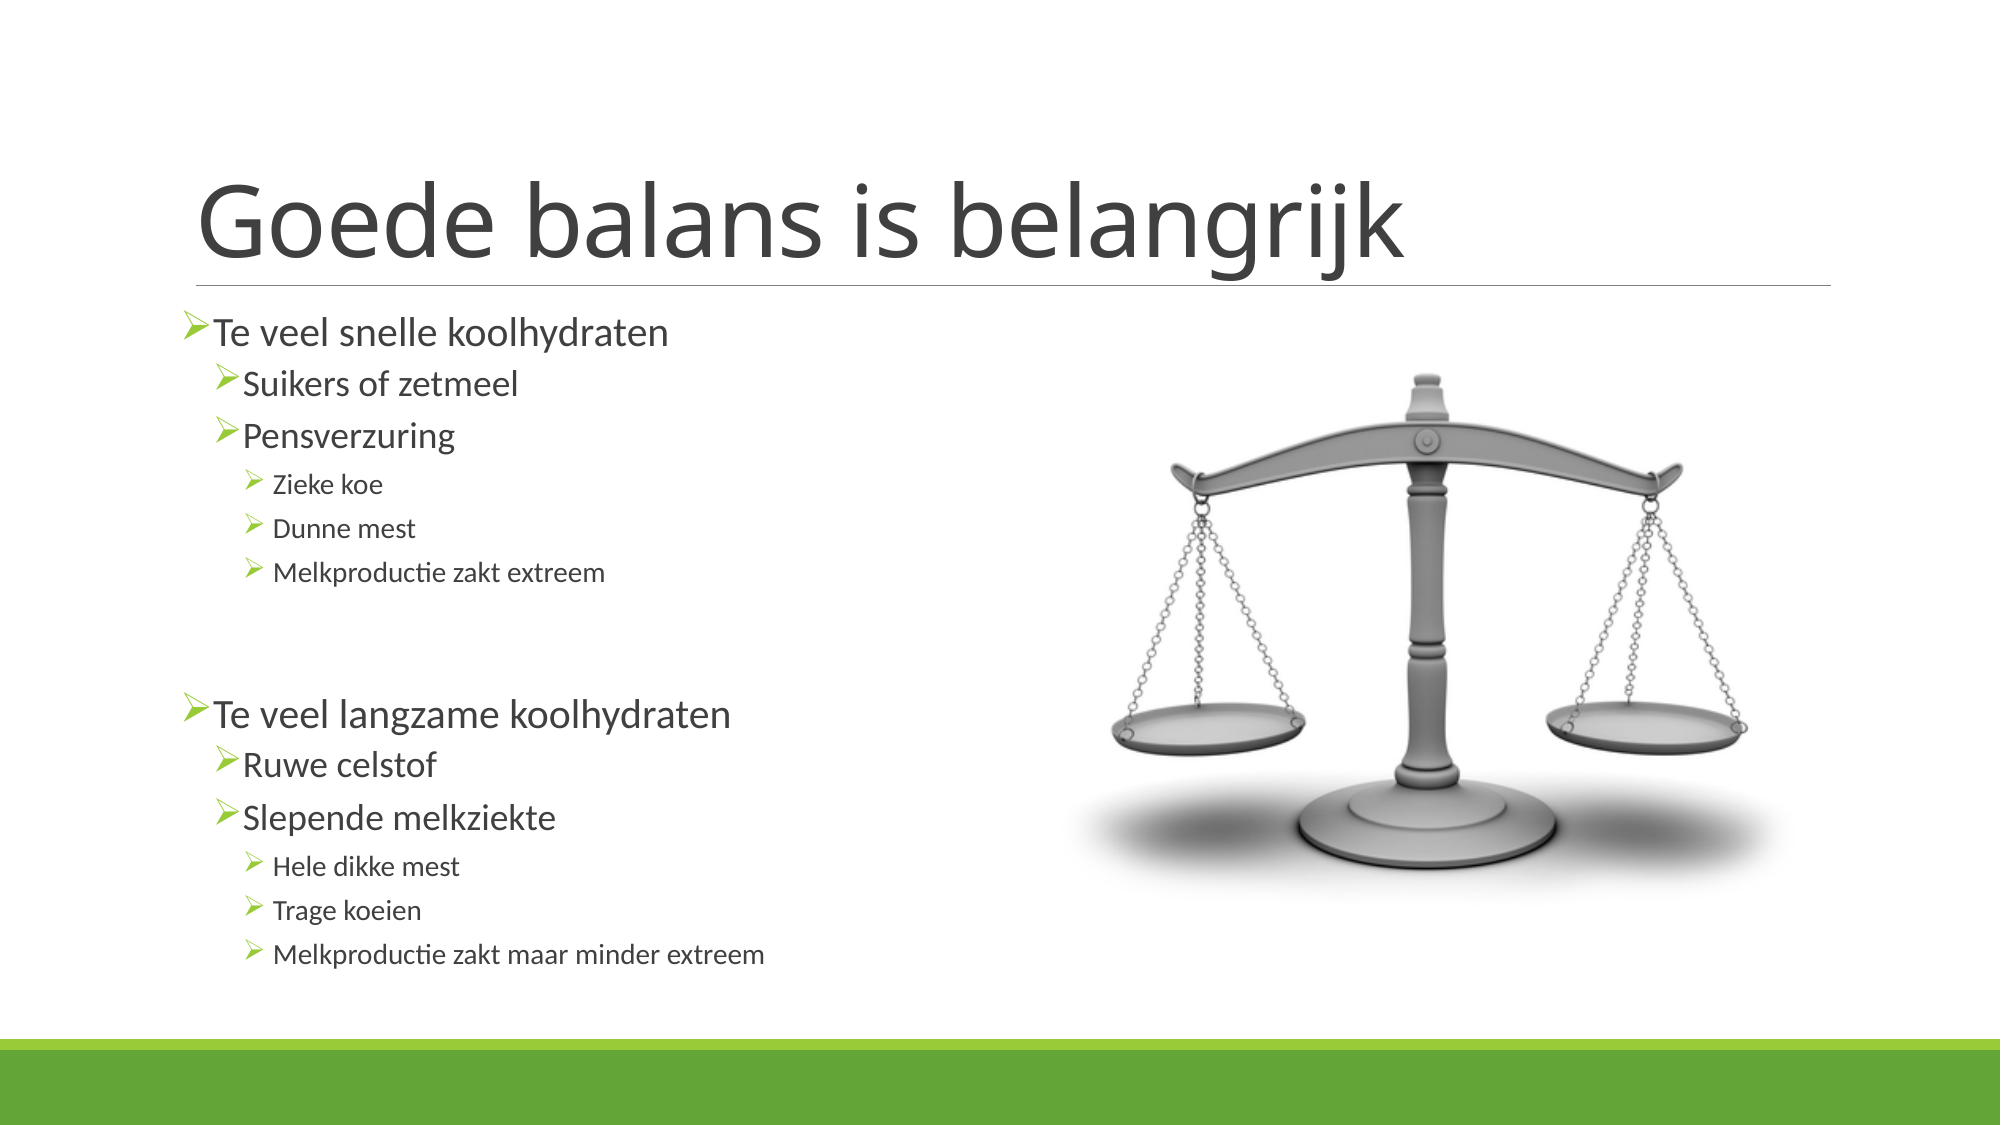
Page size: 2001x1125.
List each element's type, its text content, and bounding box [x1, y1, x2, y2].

picture [1045, 336, 1805, 907]
list Te veel snelle koolhydraten Suikers of zetmeel Pensverzuring Zieke koe Dunne mest Melkproductie zakt extreem Te veel langzame koolhydraten Ruwe celstof Slepende melkziekte Hele dikke mest Trage koeien Melkproductie zakt maar minder extreem [180, 302, 1830, 963]
title Goede balans is belangrijk [180, 47, 1830, 285]
